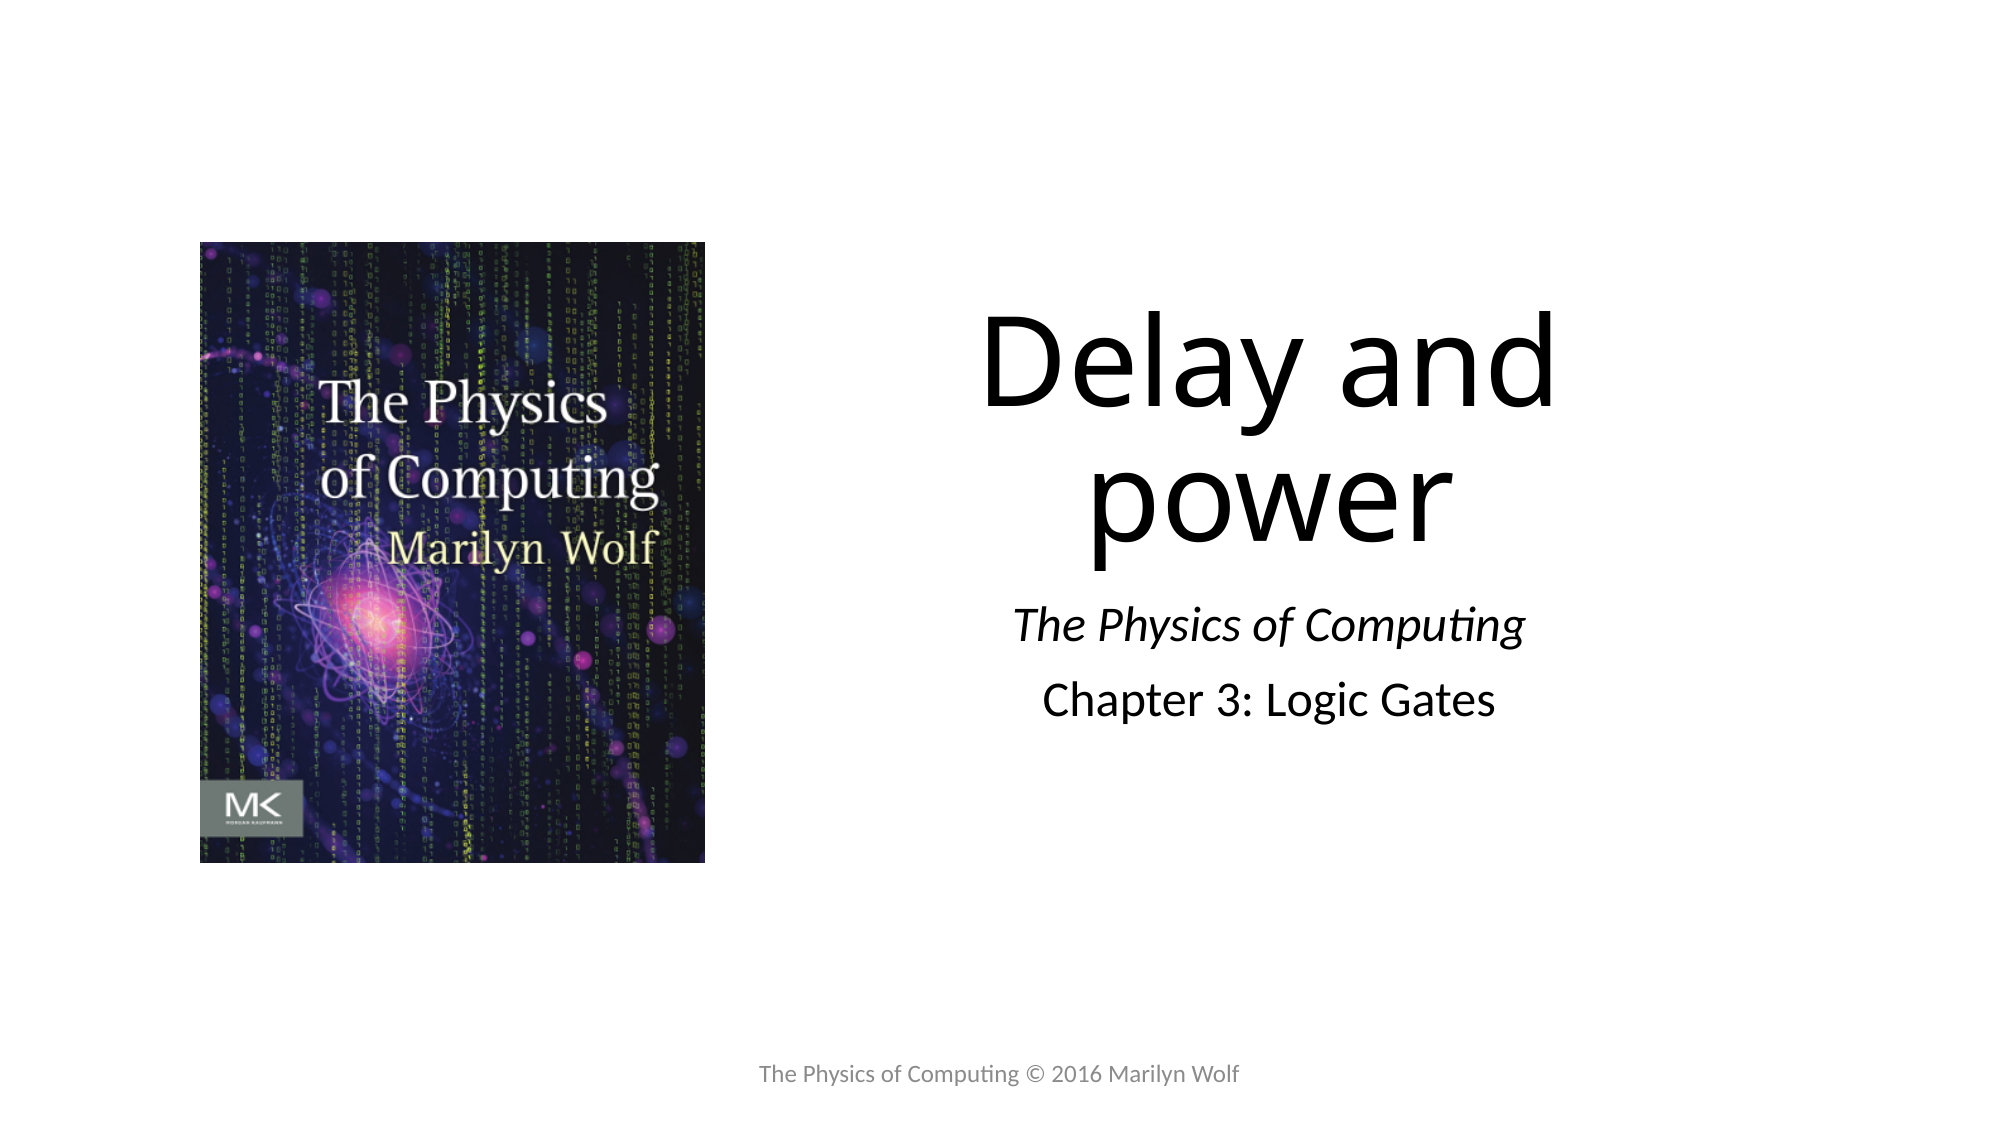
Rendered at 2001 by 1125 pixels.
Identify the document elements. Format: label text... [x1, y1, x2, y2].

subtitle The Physics of Computing Chapter 3: Logic Gates [788, 590, 1750, 863]
picture [200, 242, 705, 863]
footer The Physics of Computing © 2016 Marilyn Wolf [662, 1042, 1338, 1103]
title Delay and power [788, 184, 1750, 576]
